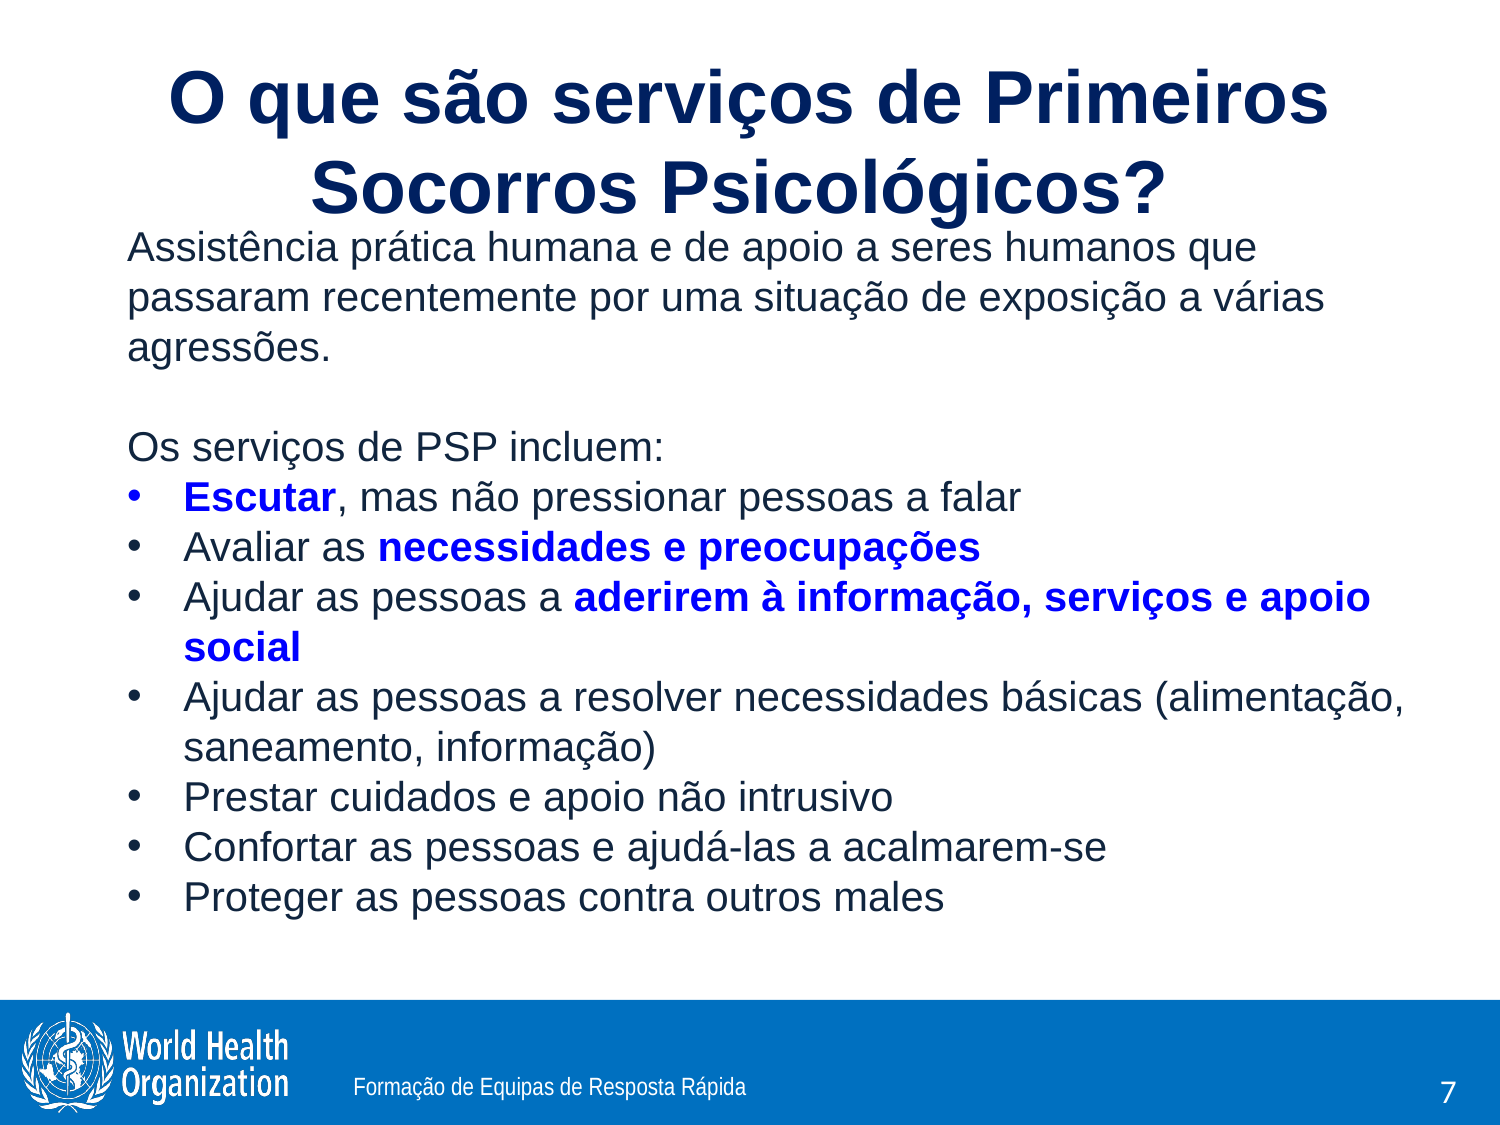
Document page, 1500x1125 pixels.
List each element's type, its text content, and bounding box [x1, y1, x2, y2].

list Assistência prática humana e de apoio a seres humanos que passaram recentemente por uma situação de exposição a várias agressões. Os serviços de PSP incluem: Escutar, mas não pressionar pessoas a falar Avaliar as necessidades e preocupações Ajudar as pessoas a aderirem à informação, serviços e apoio social Ajudar as pessoas a resolver necessidades básicas (alimentação, saneamento, informação) Prestar cuidados e apoio não intrusivo Confortar as pessoas e ajudá-las a acalmarem-se Proteger as pessoas contra outros males [112, 212, 1463, 986]
title O que são serviços de Primeiros Socorros Psicológicos? [75, 45, 1425, 233]
picture [21, 1012, 288, 1113]
